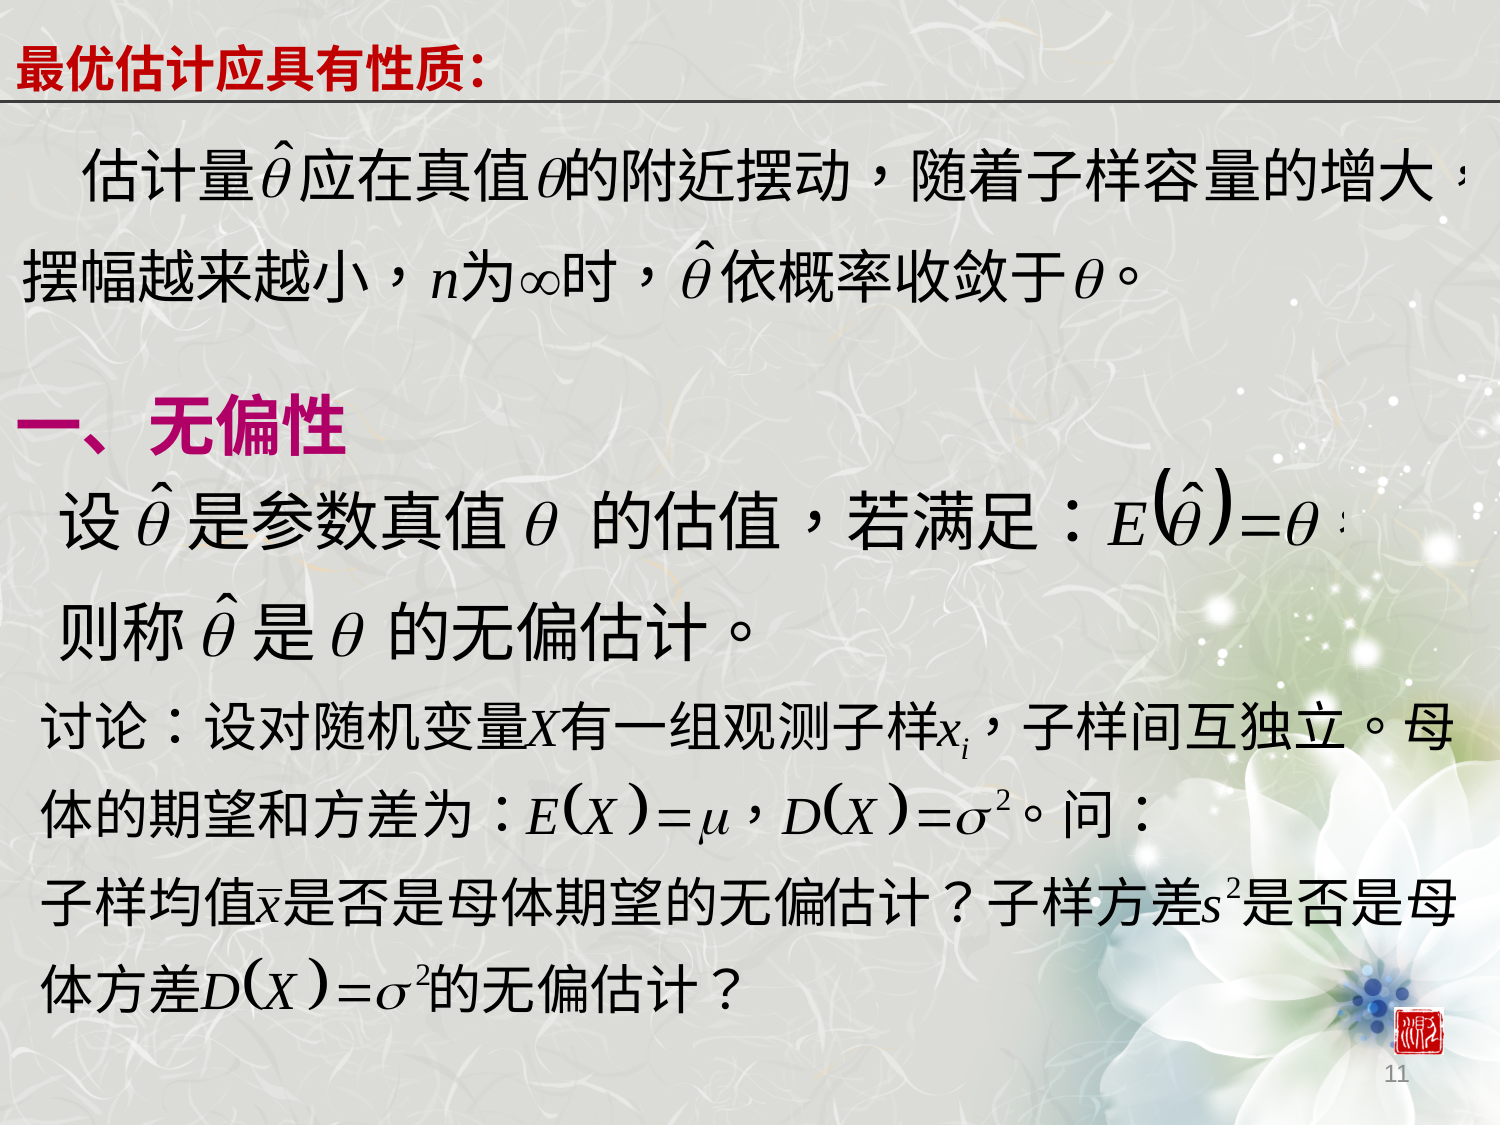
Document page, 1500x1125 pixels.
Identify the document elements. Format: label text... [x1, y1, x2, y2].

picture [1394, 1007, 1444, 1055]
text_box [14, 128, 1466, 324]
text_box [33, 691, 1467, 1032]
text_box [50, 468, 1345, 685]
list 最优估计应具有性质： 一、无偏性 [0, 0, 1500, 1125]
slide_number 11 [1074, 1042, 1425, 1103]
